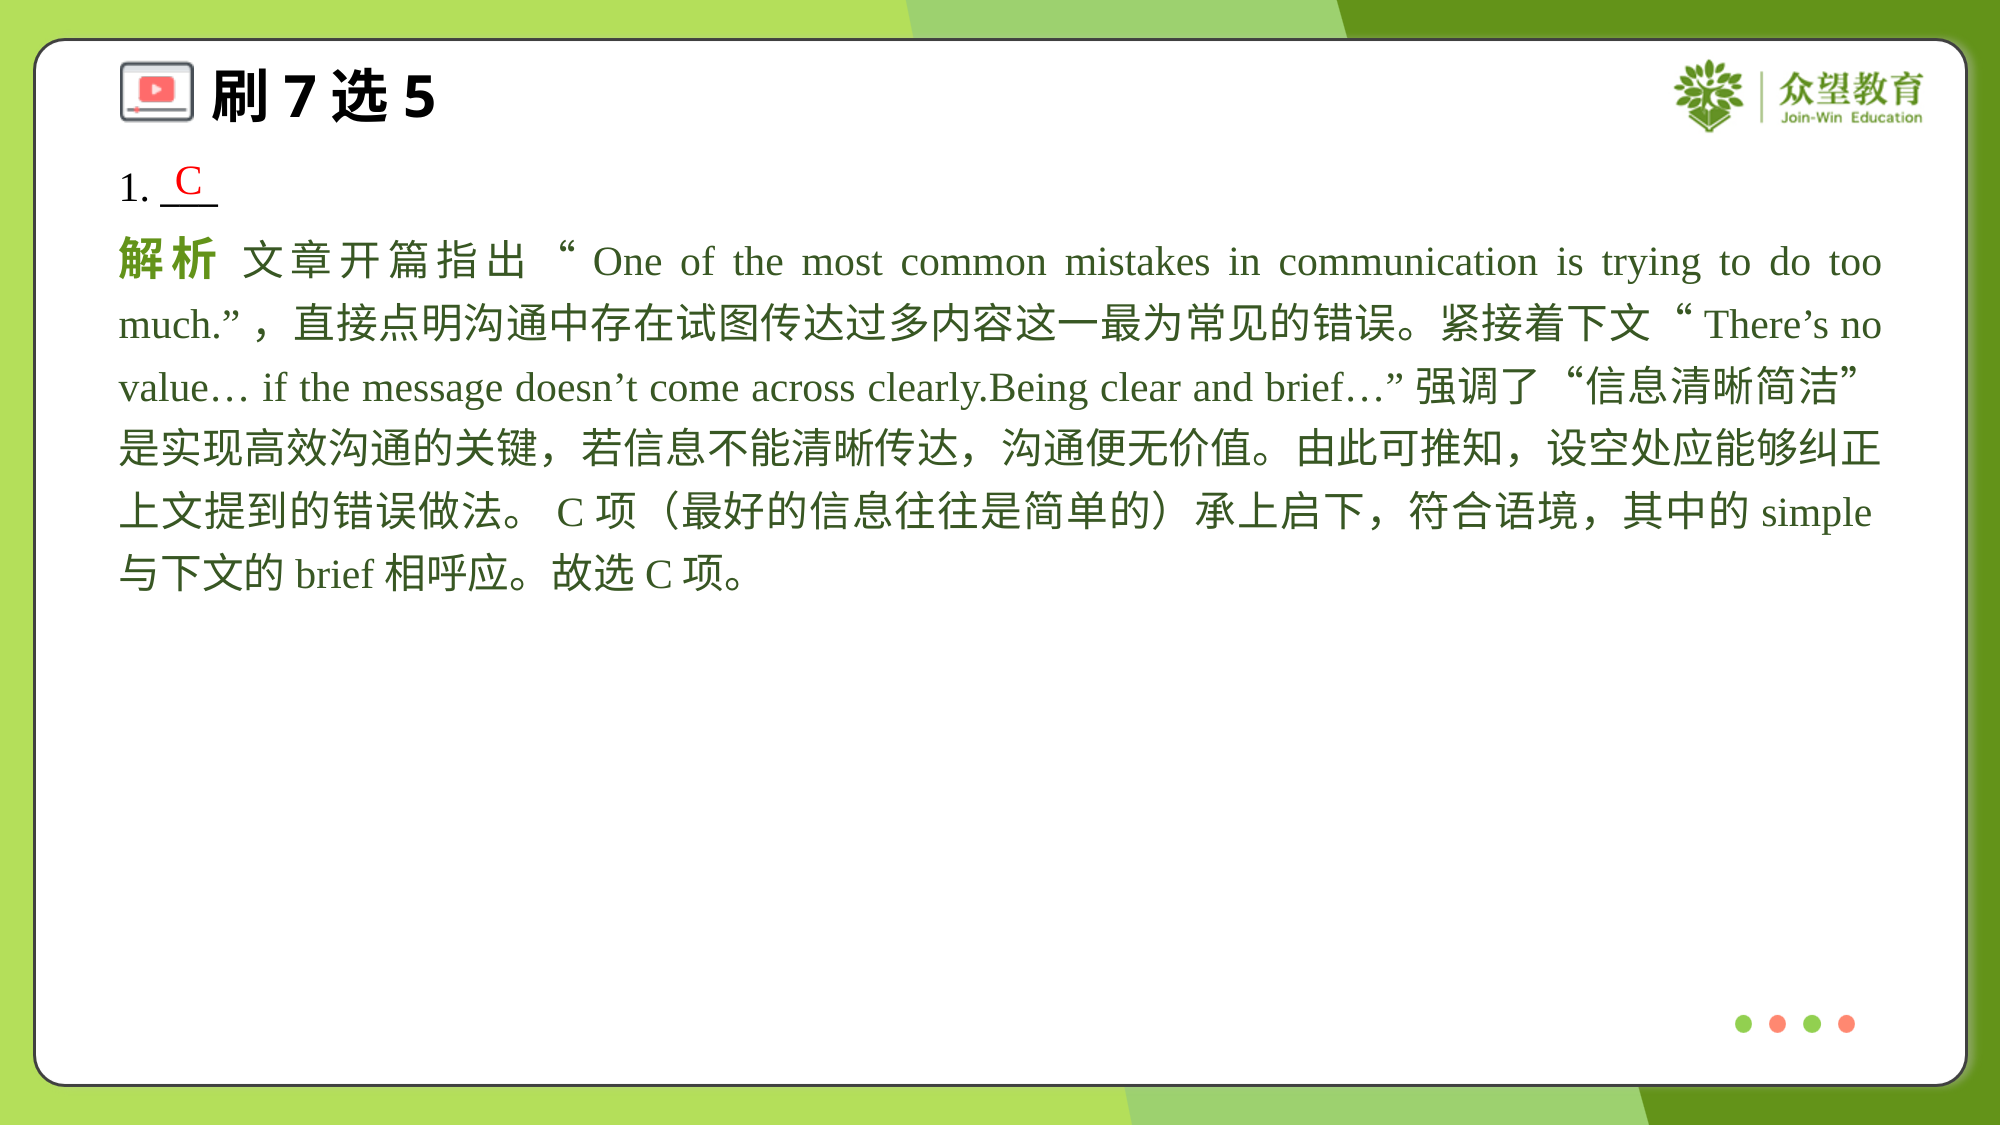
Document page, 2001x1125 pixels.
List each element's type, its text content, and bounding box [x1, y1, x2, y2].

picture [0, 0, 2000, 1125]
text_box 1. ___ [118, 146, 1883, 204]
text_box C [170, 140, 208, 199]
text_box 解析 文章开篇指出“One of the most common mistakes in communication is trying to do too much.”，直接点明沟通中存在试图传达过多内容这一最为常见的错误。紧接着下文“There’s no value… if the message doesn’t come across clearly.Being clear and brief…”强调了“信息清晰简洁”是实现高效沟通的关键，若信息不能清晰传达，沟通便无价值。由此可推知，设空处应能够纠正上文提到的错误做法。C项（最好的信息往往是简单的）承上启下，符合语境，其中的simple与下文的brief相呼应。故选C项。 [118, 215, 1883, 593]
